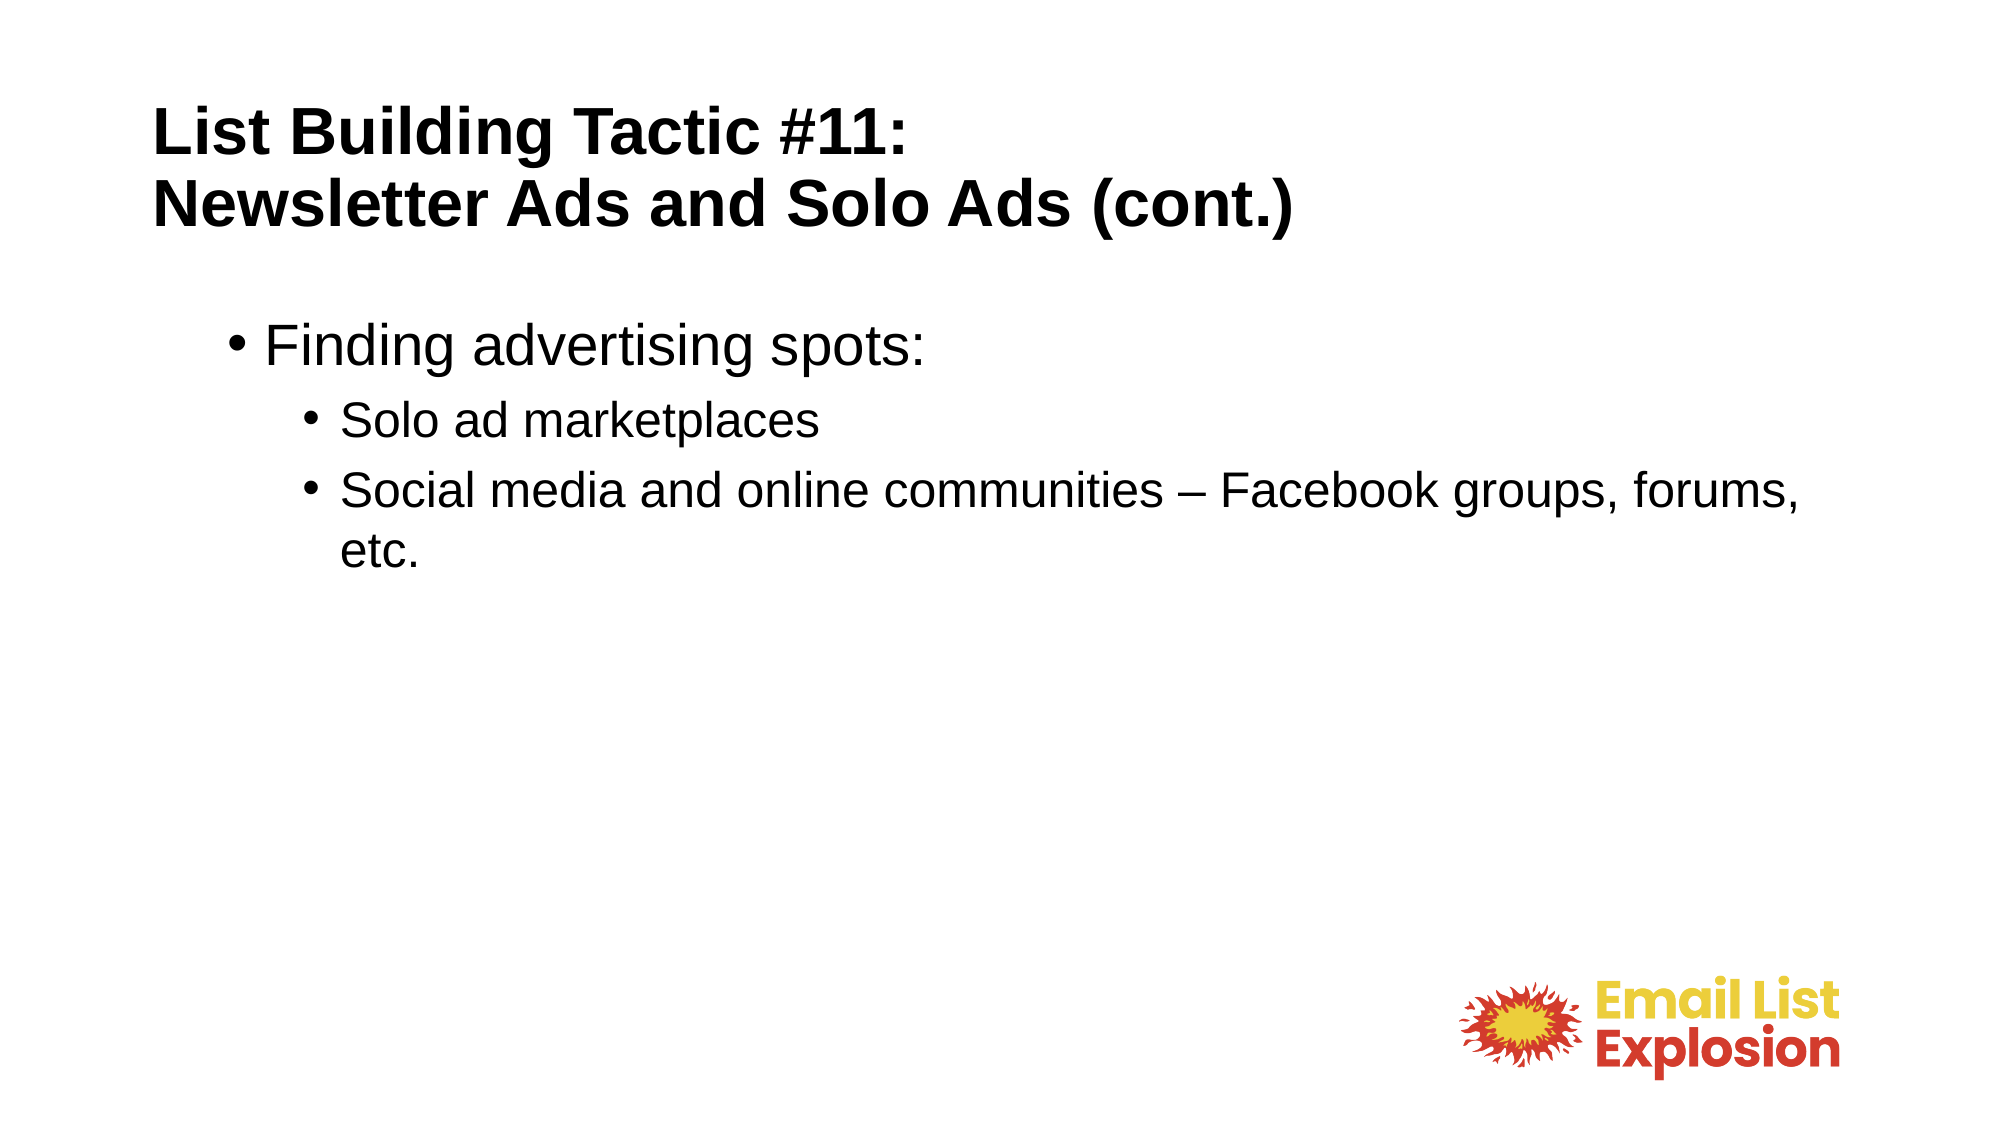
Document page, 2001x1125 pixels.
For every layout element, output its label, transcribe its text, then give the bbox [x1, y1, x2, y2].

list Finding advertising spots: Solo ad marketplaces Social media and online communities – Facebook groups, forums, etc. [137, 299, 1863, 1014]
title List Building Tactic #11: Newsletter Ads and Solo Ads (cont.) [137, 59, 1863, 278]
picture [1448, 1014, 1849, 1103]
